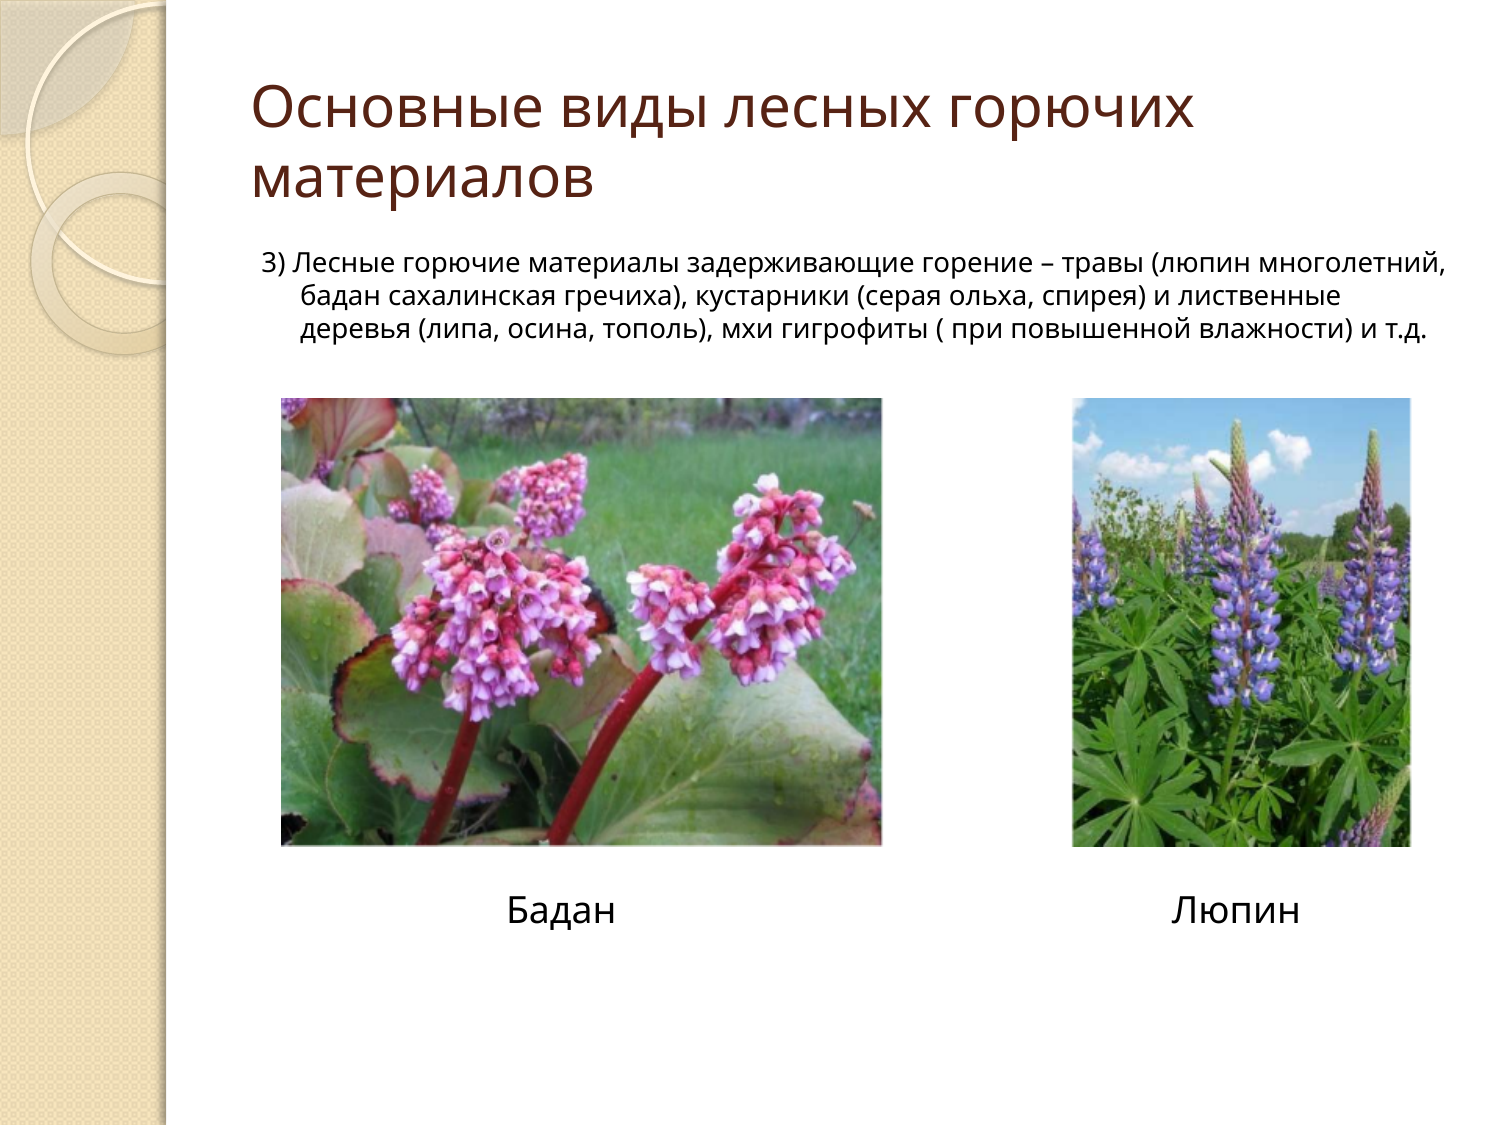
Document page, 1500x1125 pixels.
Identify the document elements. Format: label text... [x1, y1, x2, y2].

title Основные виды лесных горючих материалов [235, 45, 1466, 233]
picture [280, 398, 1418, 848]
text_box Люпин [1157, 878, 1316, 939]
list 3) Лесные горючие материалы задерживающие горение – травы (люпин многолетний, бадан сахалинская гречиха), кустарники (серая ольха, спирея) и лиственные деревья (липа, осина, тополь), мхи гигрофиты ( при повышенной влажности) и т.д. [235, 237, 1465, 375]
text_box Бадан [491, 878, 632, 939]
